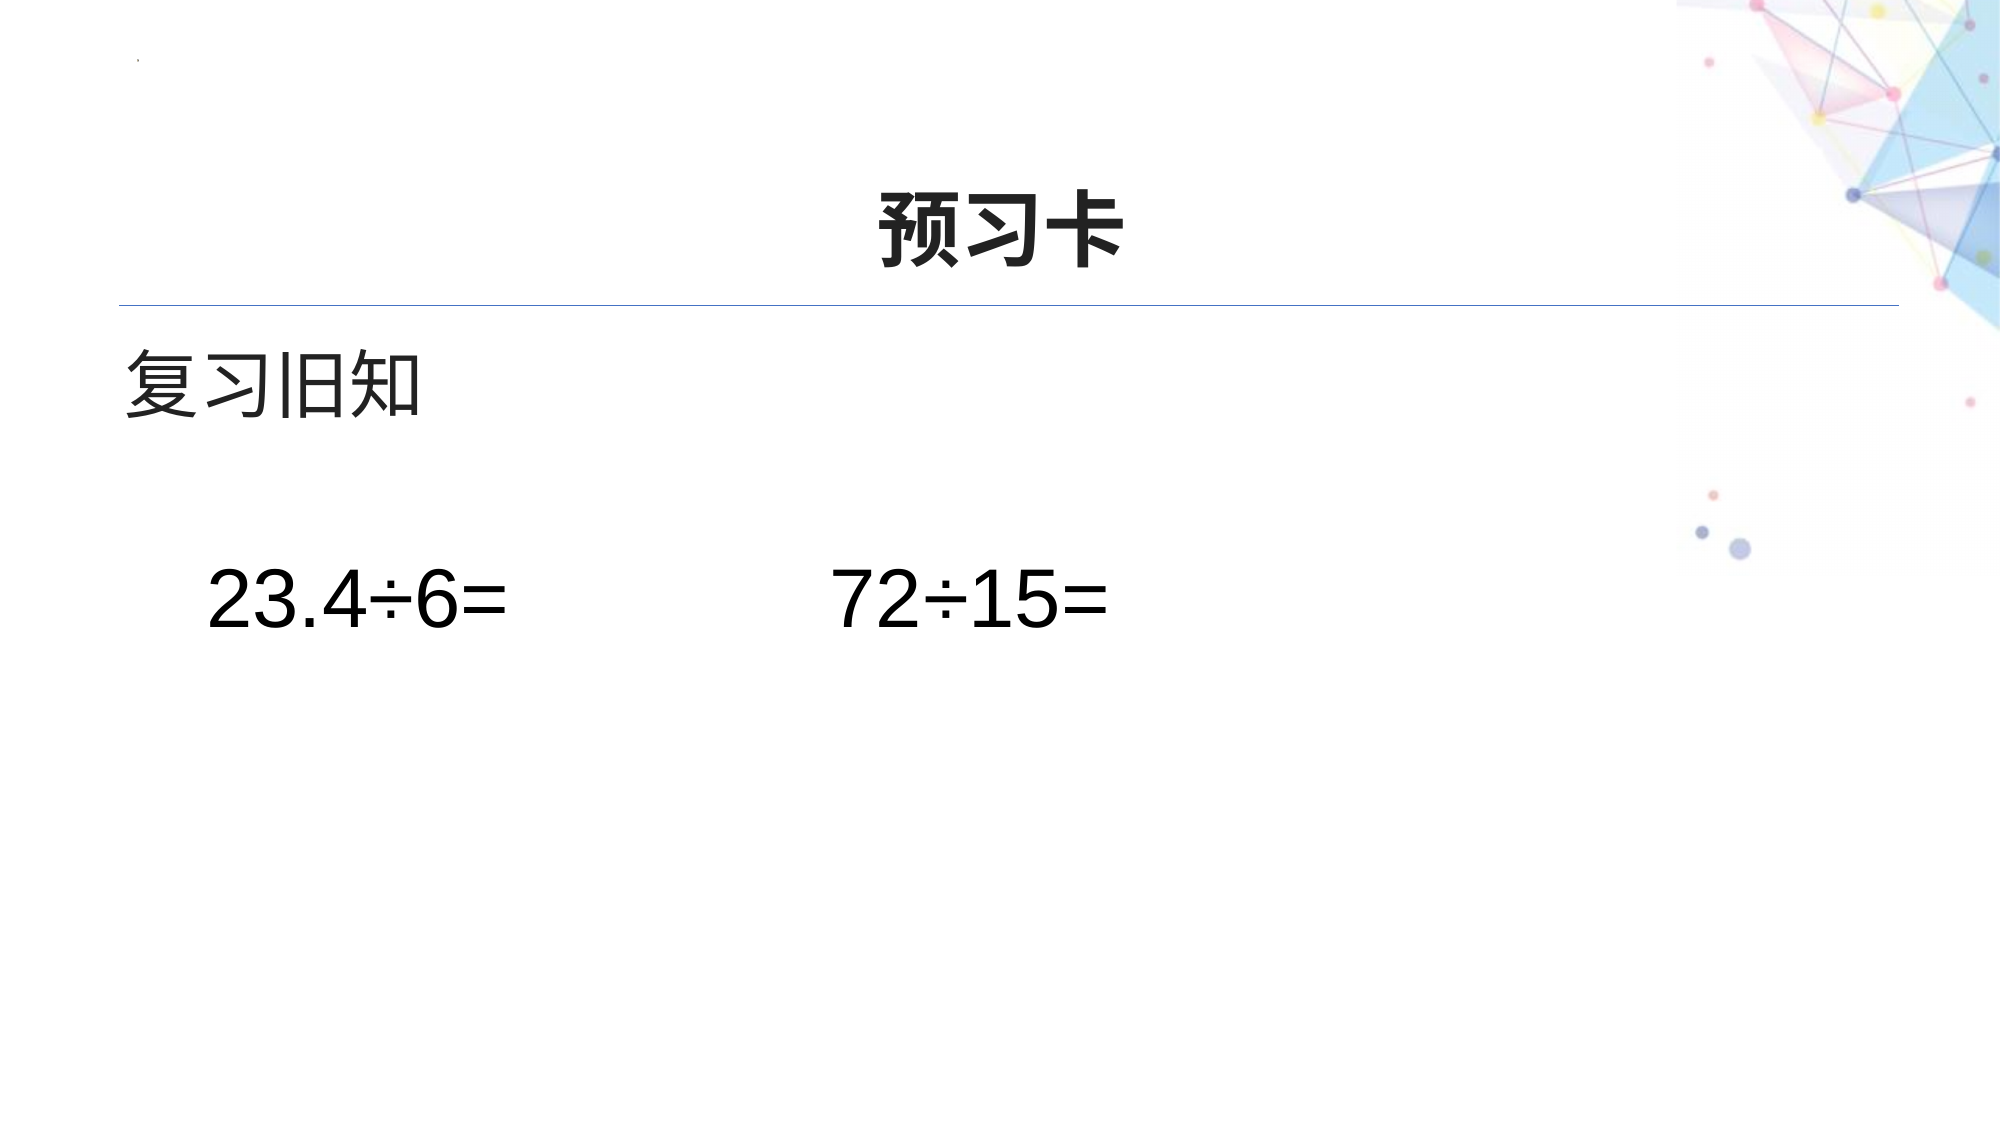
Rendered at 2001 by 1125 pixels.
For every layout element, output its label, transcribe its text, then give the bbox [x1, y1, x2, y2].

text_box 复习旧知 [110, 329, 1110, 435]
text_box 23.4÷6= 72÷15= [110, 486, 1875, 652]
text_box 预习卡 [862, 169, 1160, 285]
picture [1677, 0, 1999, 575]
